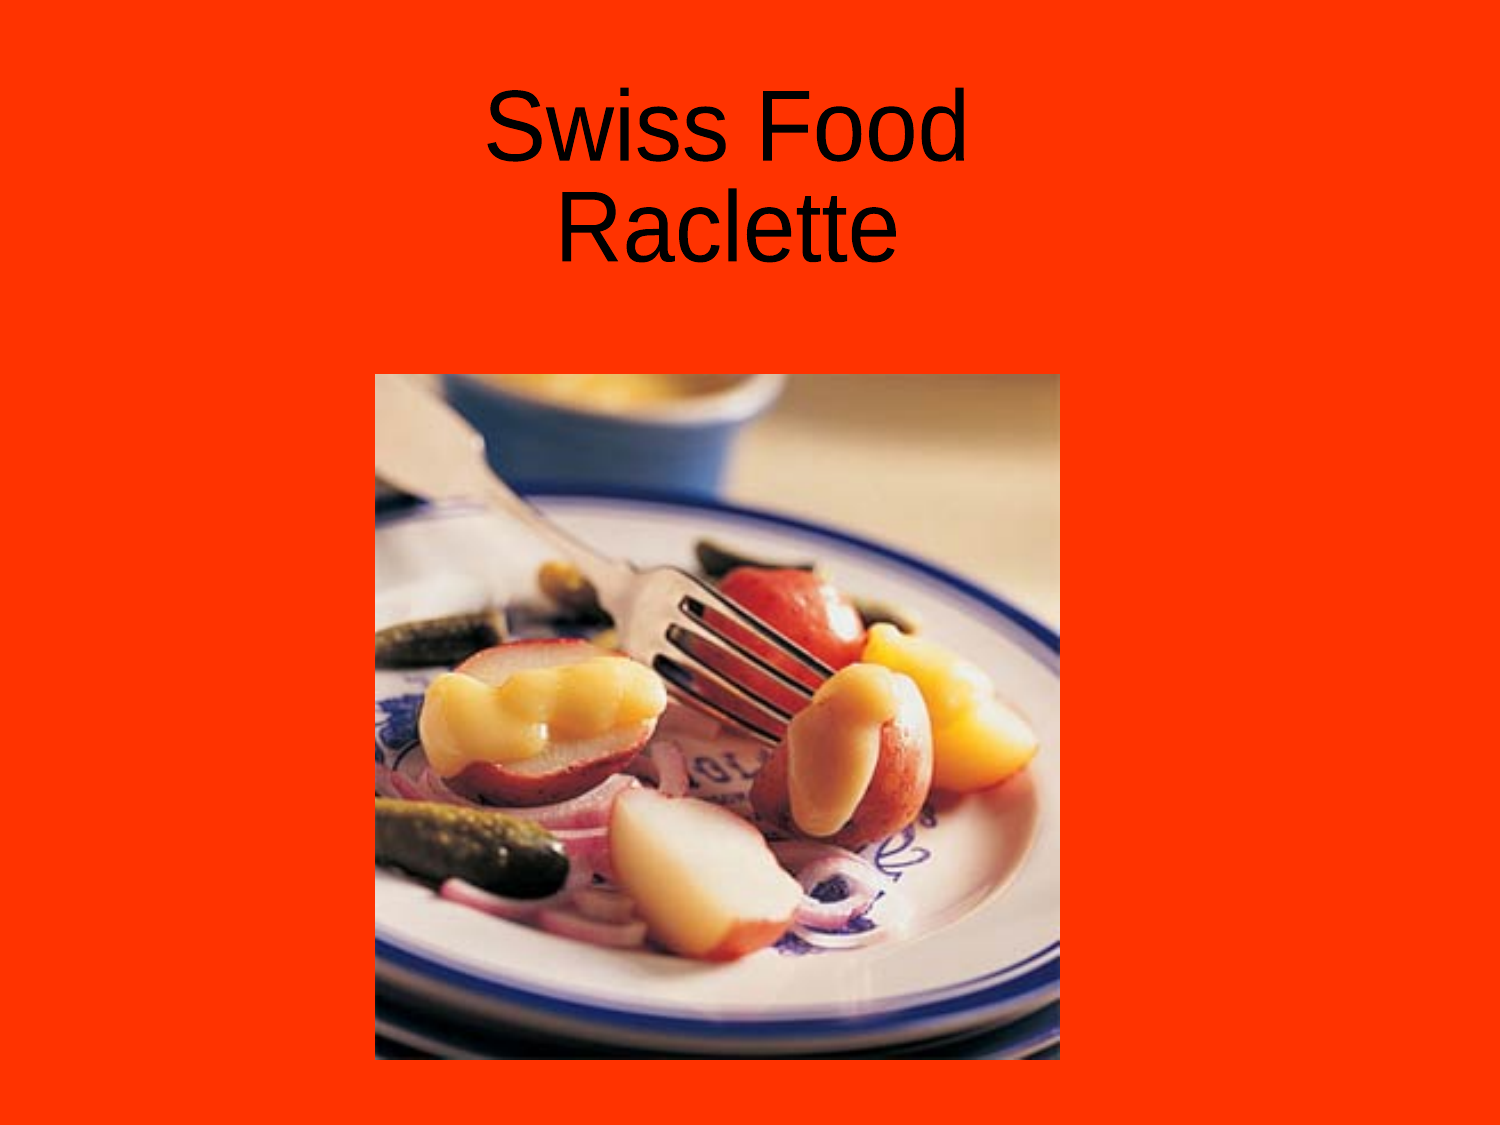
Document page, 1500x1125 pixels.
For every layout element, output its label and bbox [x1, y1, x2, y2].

picture [374, 374, 1060, 1060]
